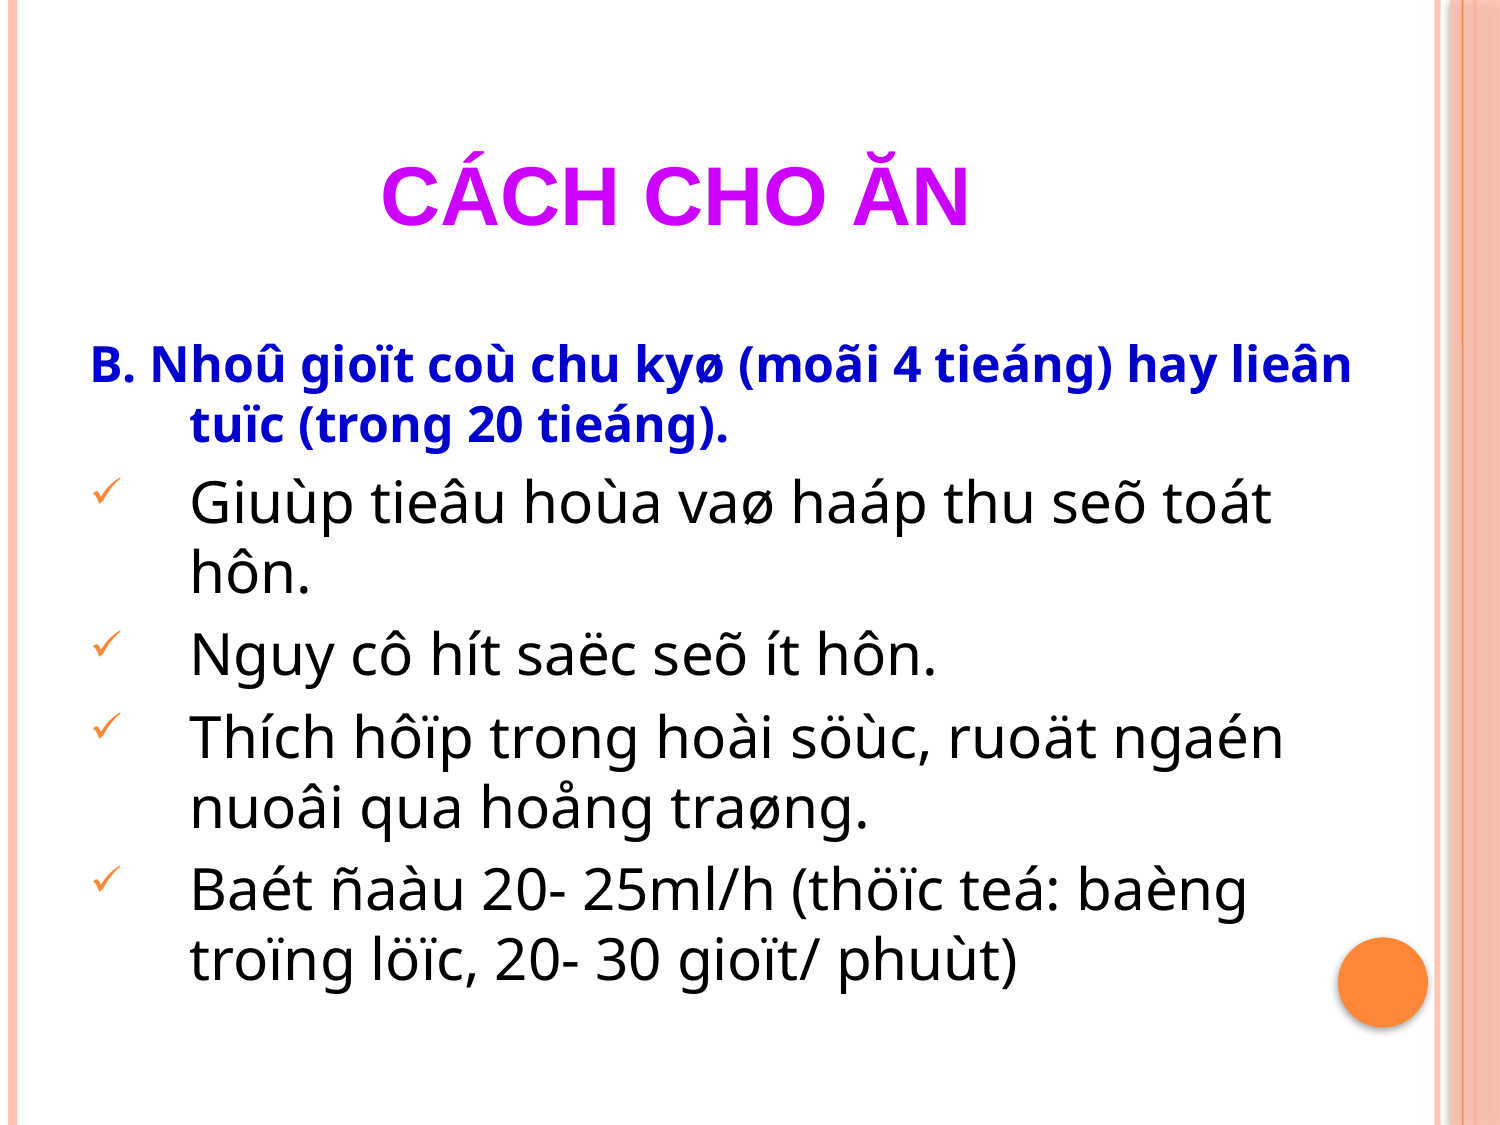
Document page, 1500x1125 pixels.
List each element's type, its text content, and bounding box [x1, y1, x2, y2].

title Cách cho ăn [112, 62, 1240, 250]
list B. Nhoû gioït coù chu kyø (moãi 4 tieáng) hay lieân tuïc (trong 20 tieáng). Giuùp tieâu hoùa vaø haáp thu seõ toát hôn. Nguy cô hít saëc seõ ít hôn. Thích hôïp trong hoài söùc, ruoät ngaén nuoâi qua hoång traøng. Baét ñaàu 20- 25ml/h (thöïc teá: baèng troïng löïc, 20- 30 gioït/ phuùt) [75, 324, 1425, 1088]
